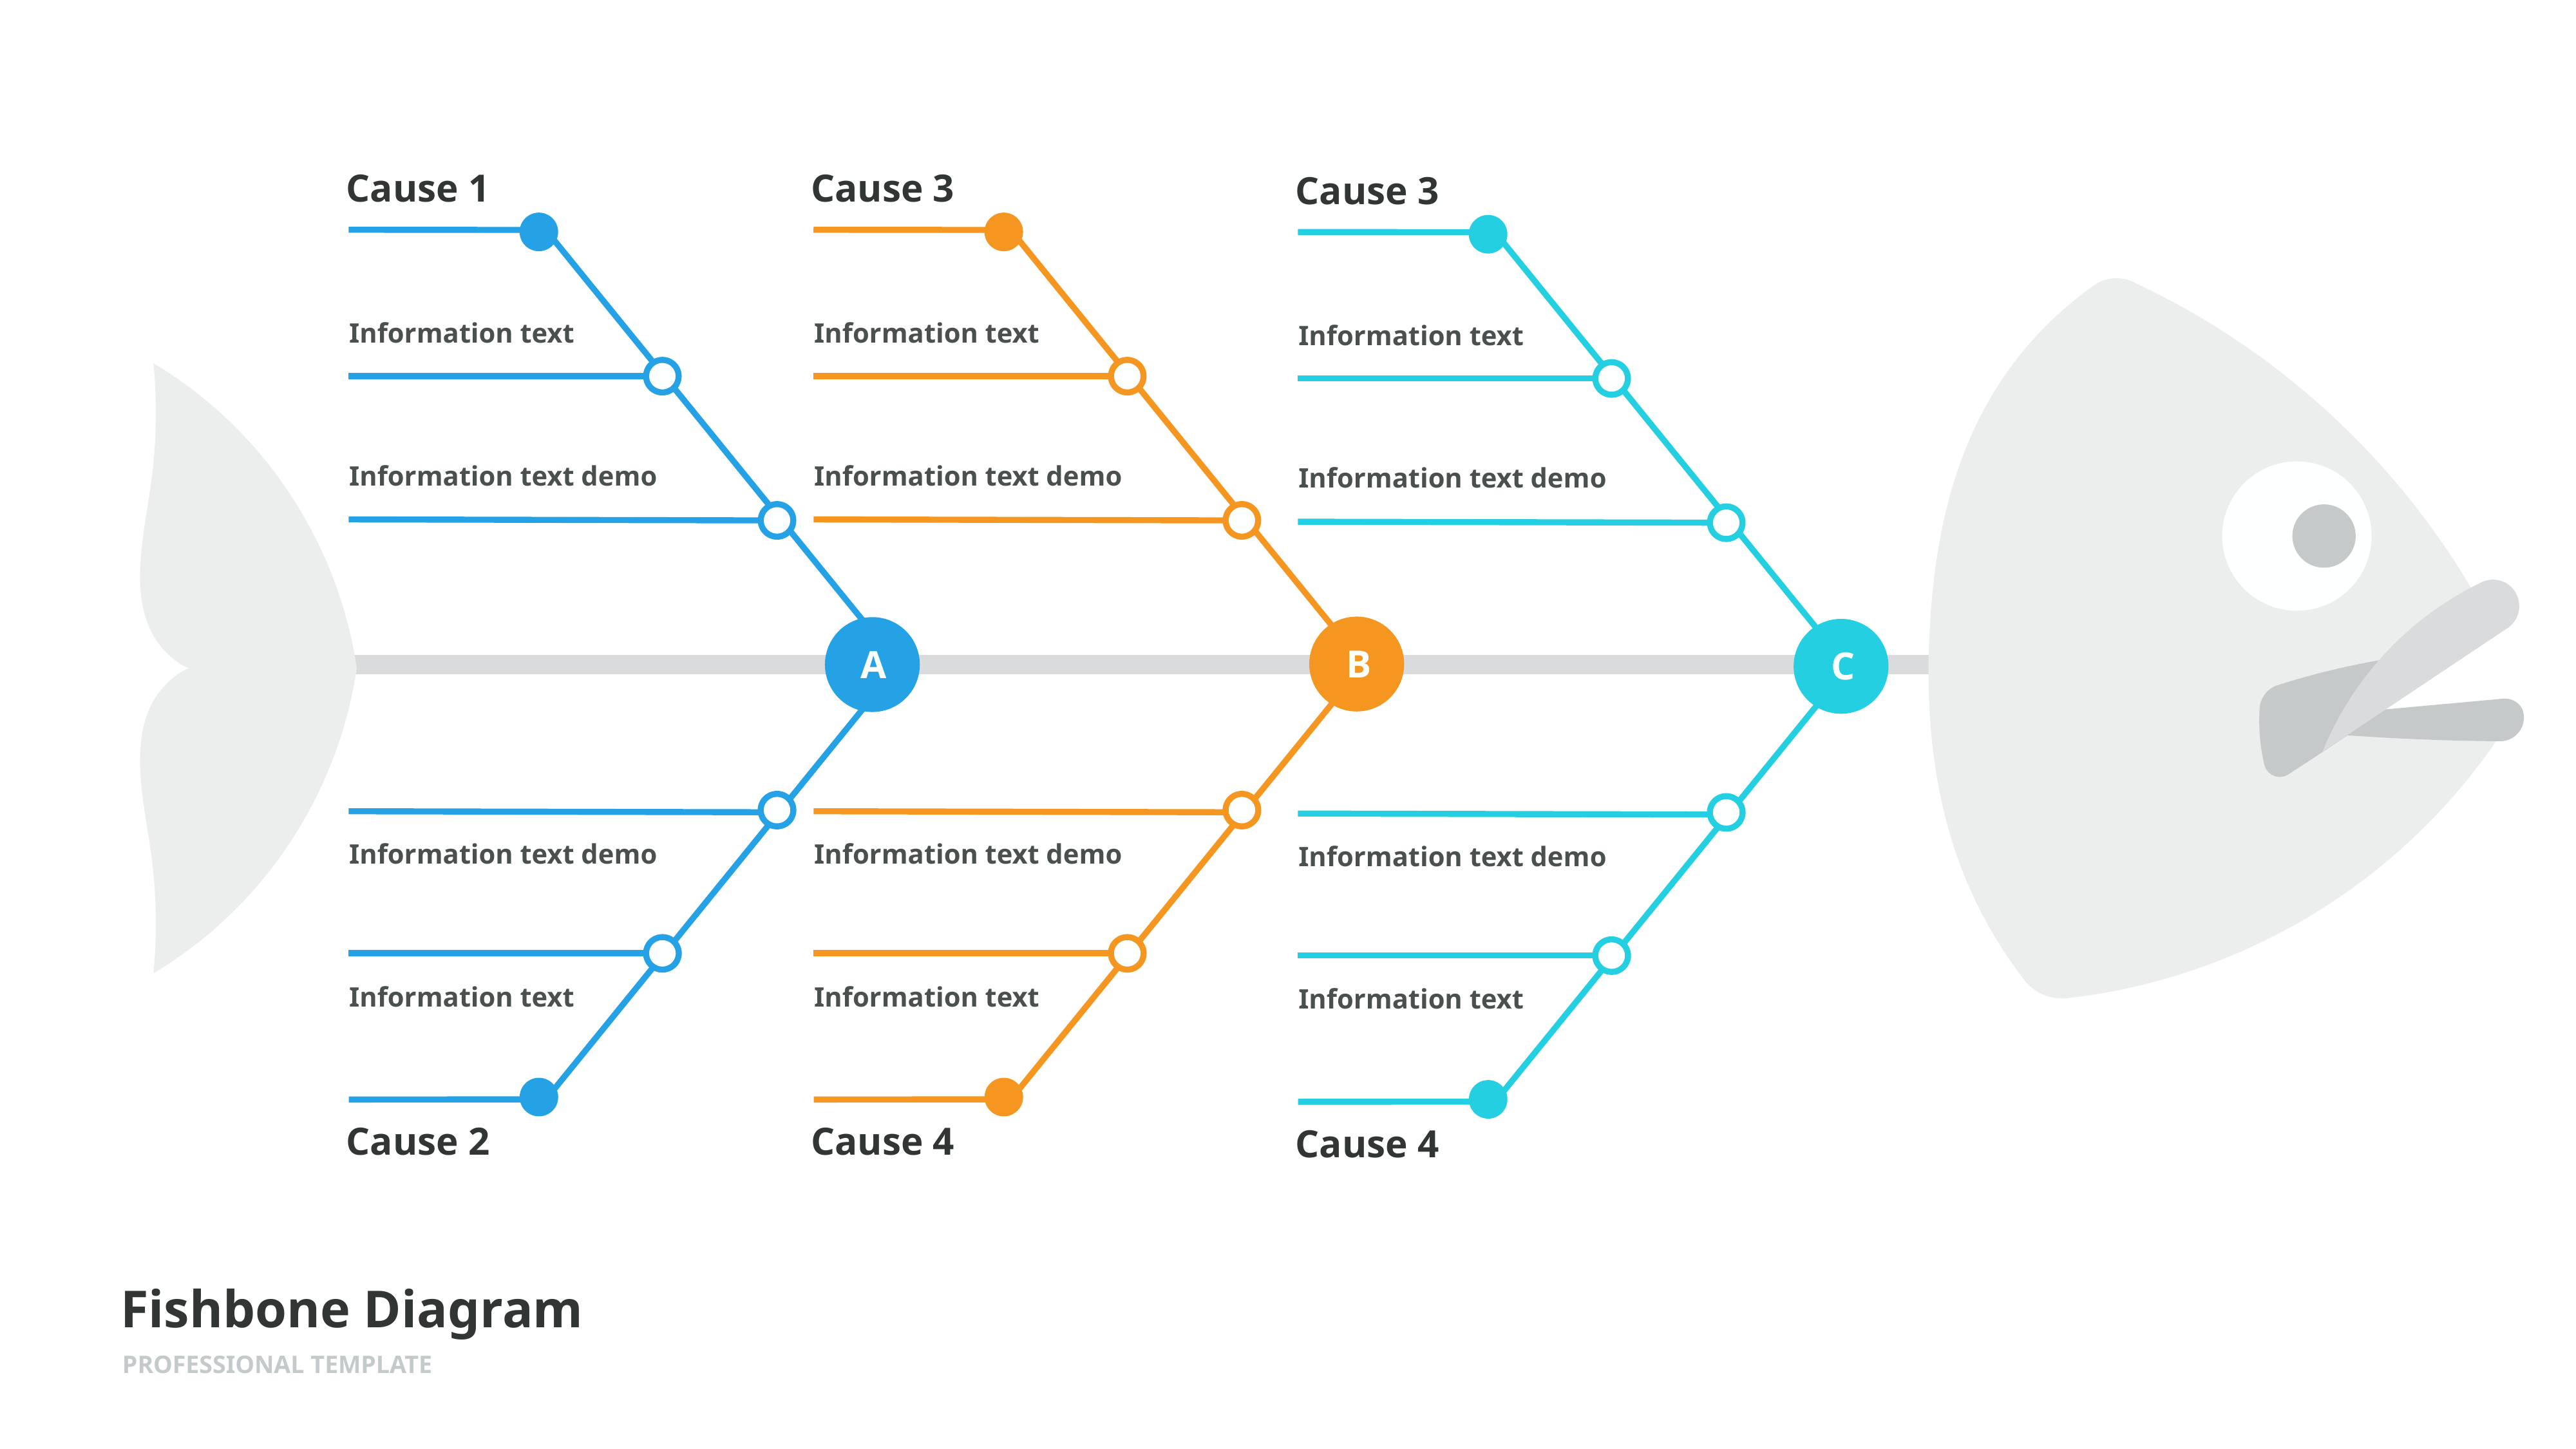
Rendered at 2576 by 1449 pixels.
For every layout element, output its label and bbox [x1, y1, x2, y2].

text_box [140, 159, 2524, 1171]
